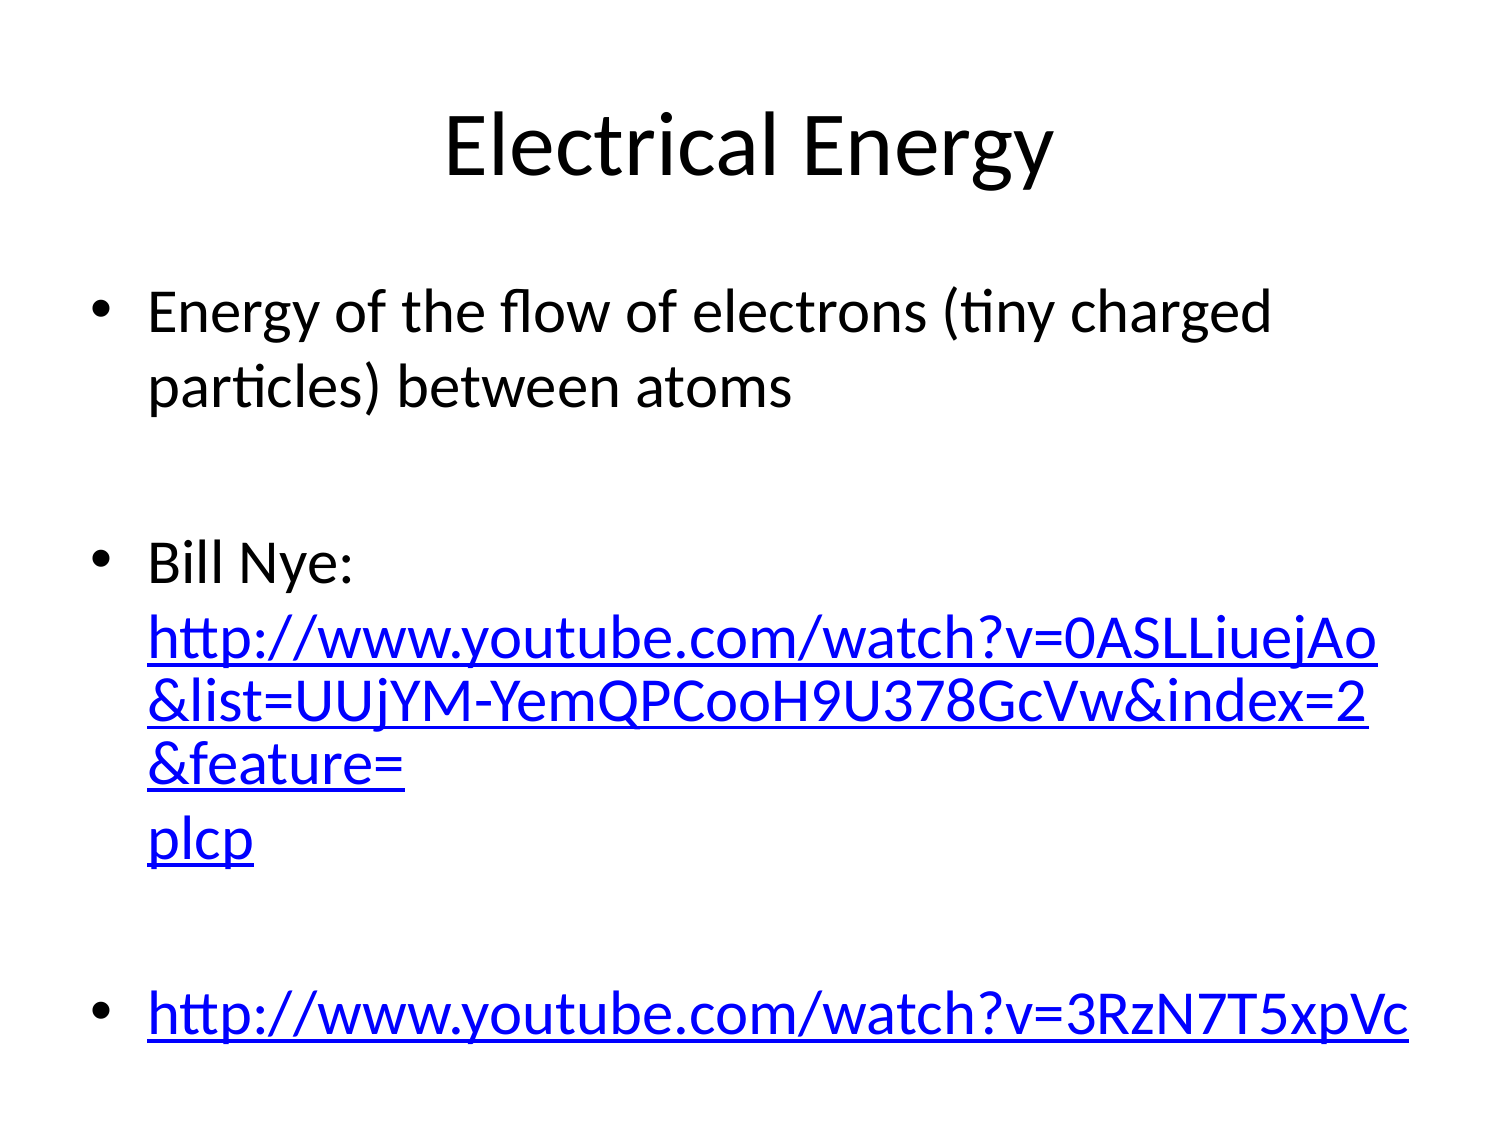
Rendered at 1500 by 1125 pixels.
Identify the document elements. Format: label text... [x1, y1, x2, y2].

list Energy of the flow of electrons (tiny charged particles) between atoms Bill Nye: http://www.youtube.com/watch?v=0ASLLiuejAo&list=UUjYM-YemQPCooH9U378GcVw&index=2&feature=plcp http://www.youtube.com/watch?v=3RzN7T5xpVc [75, 262, 1425, 1005]
title Electrical Energy [75, 45, 1425, 233]
